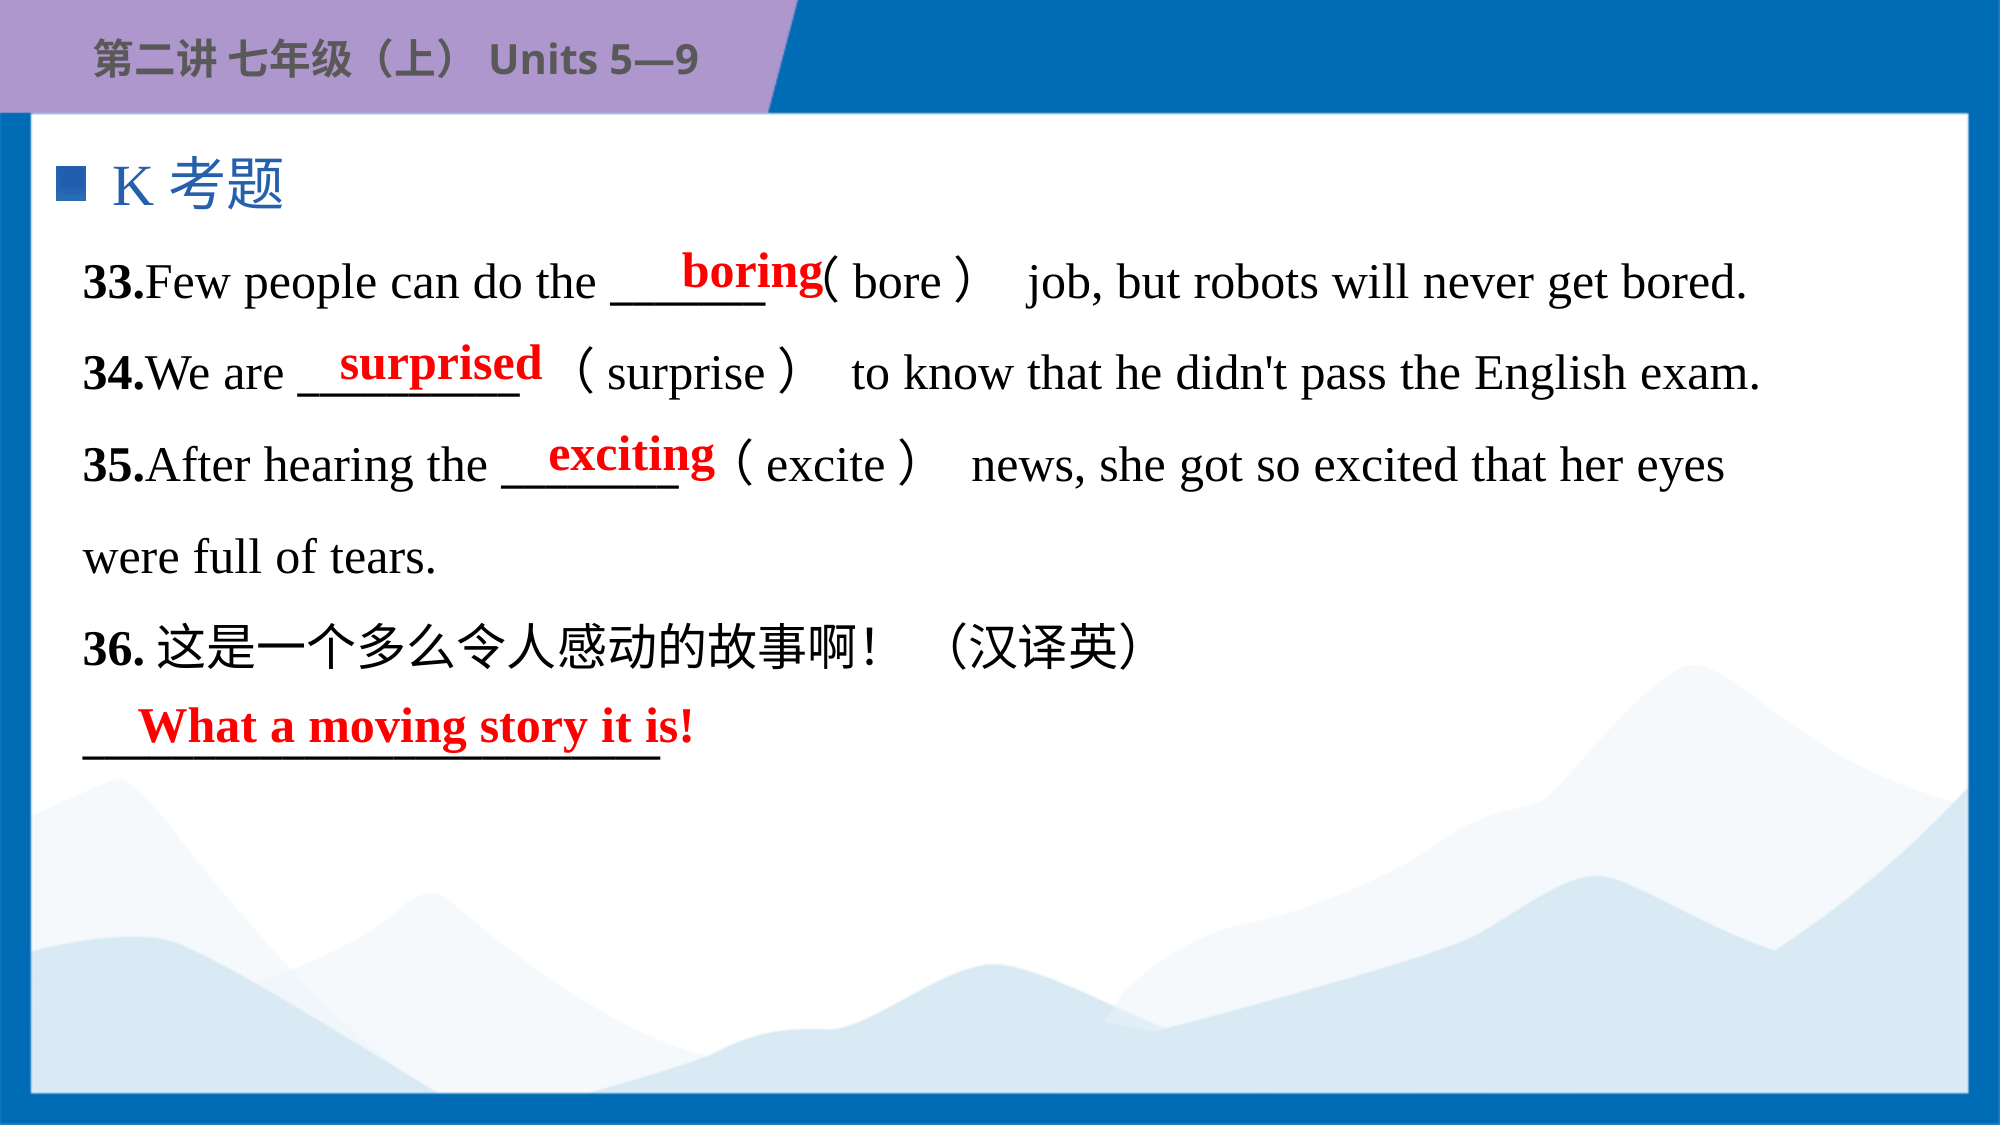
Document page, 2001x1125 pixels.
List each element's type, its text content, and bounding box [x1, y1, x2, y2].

text_box What a moving story it is! [89, 664, 744, 743]
picture [0, 0, 2000, 1125]
text_box K考题 [112, 146, 1917, 216]
text_box exciting [530, 393, 734, 472]
text_box 33.Few people can do the _______ （bore） job, but robots will never get bored. 34.We are __________ （surprise） to know that he didn't pass the English exam. 35.After hearing the ________ （excite） news, she got so excited that her eyes were full of tears. 36.这是一个多么令人感动的故事啊！ （汉译英） __________________________ [82, 216, 1917, 753]
text_box surprised [321, 301, 561, 381]
text_box boring [663, 210, 842, 289]
